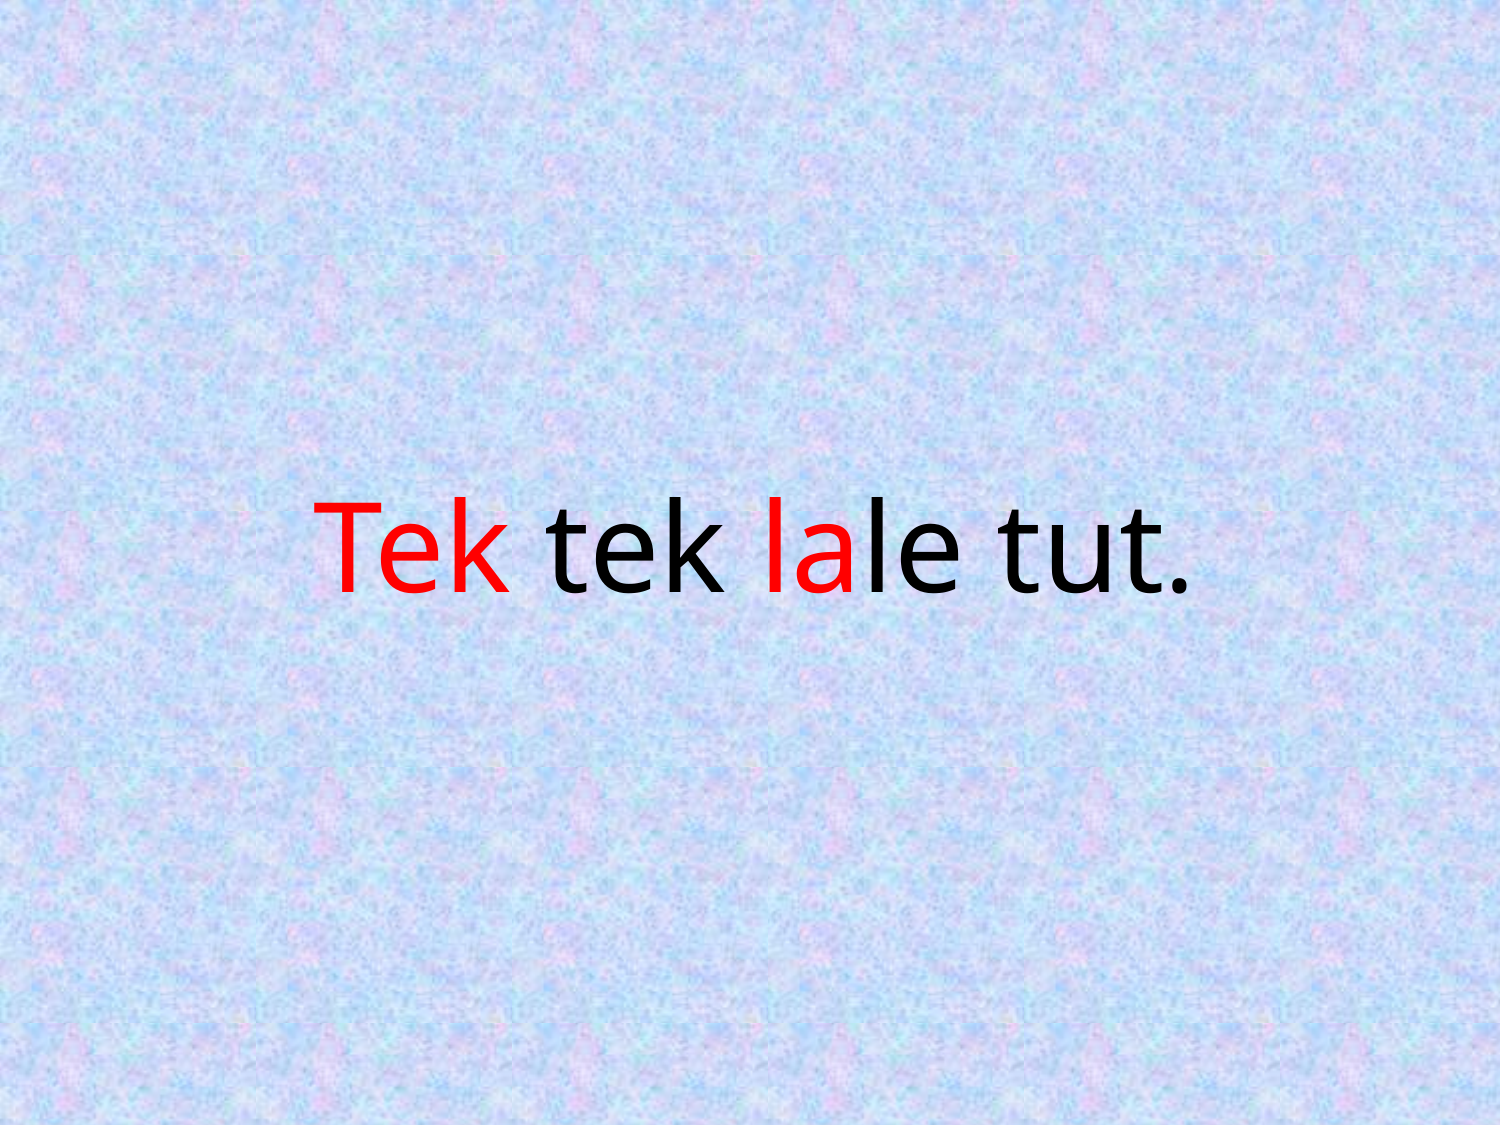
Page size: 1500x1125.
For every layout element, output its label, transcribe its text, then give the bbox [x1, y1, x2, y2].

title Tek tek lale tut. [117, 421, 1393, 663]
picture [0, 0, 1500, 1125]
